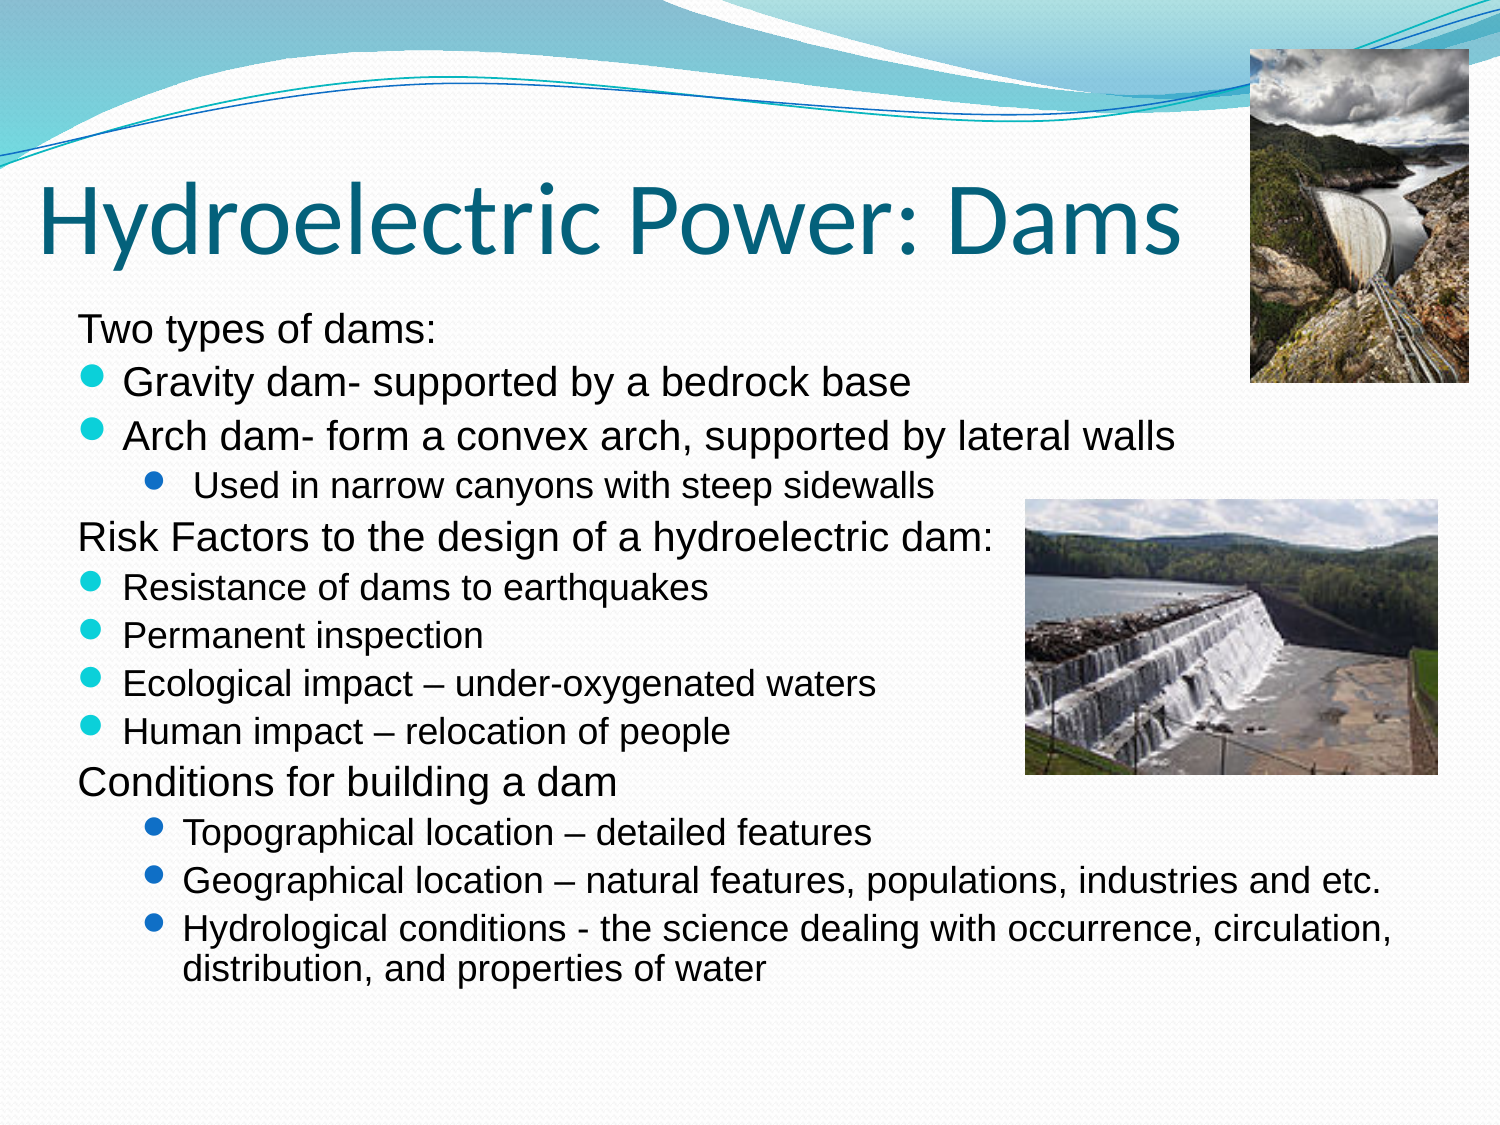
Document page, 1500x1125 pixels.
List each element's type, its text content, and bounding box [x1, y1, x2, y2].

list Two types of dams: Gravity dam- supported by a bedrock base Arch dam- form a convex arch, supported by lateral walls Used in narrow canyons with steep sidewalls Risk Factors to the design of a hydroelectric dam: Resistance of dams to earthquakes Permanent inspection Ecological impact – under-oxygenated waters Human impact – relocation of people Conditions for building a dam Topographical location – detailed features Geographical location – natural features, populations, industries and etc. Hydrological conditions - the science dealing with occurrence, circulation, distribution, and properties of water [62, 299, 1413, 1021]
title Hydroelectric Power: Dams [37, 87, 1242, 276]
picture [1024, 499, 1438, 776]
picture [1249, 49, 1469, 384]
